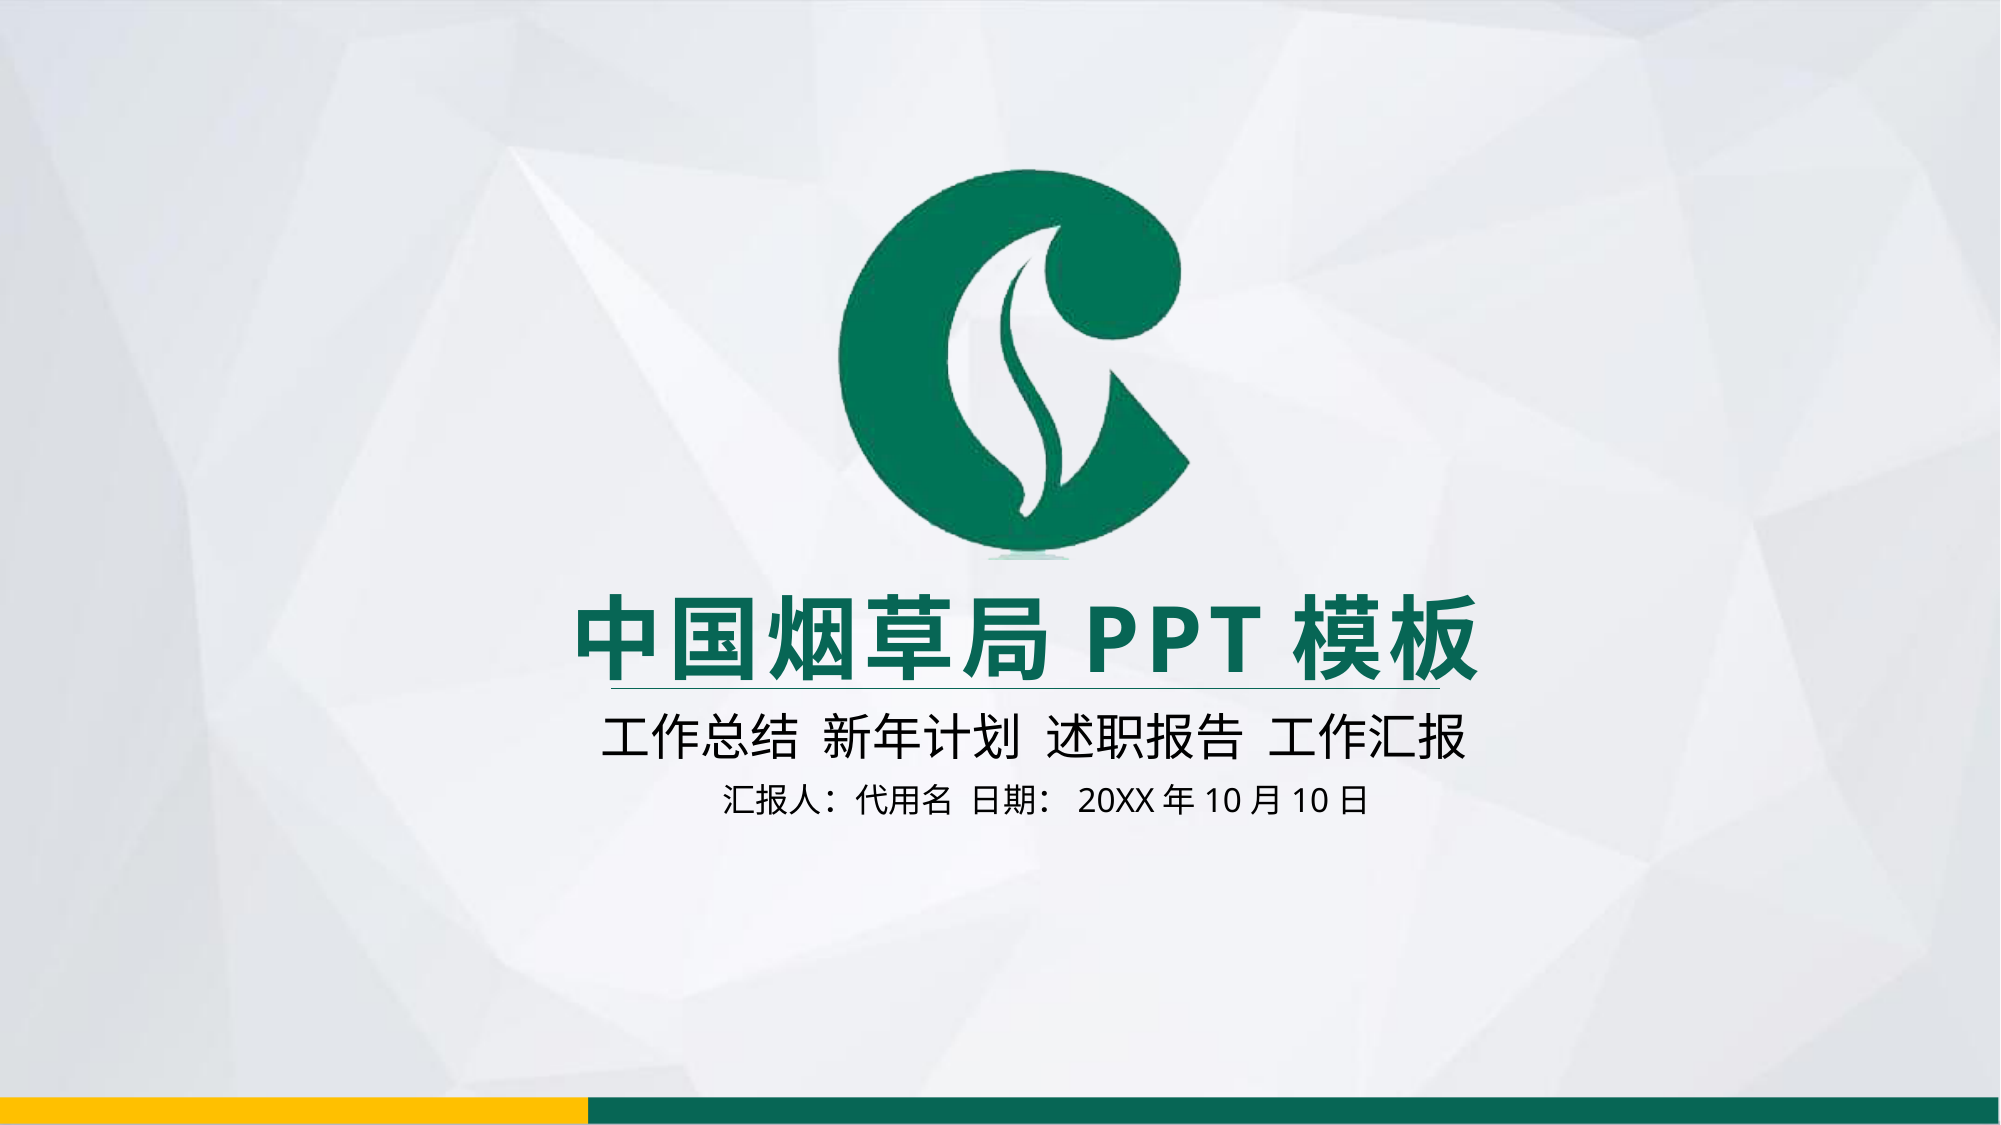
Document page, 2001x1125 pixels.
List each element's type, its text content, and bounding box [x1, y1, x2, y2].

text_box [582, 698, 1509, 828]
text_box [589, 1096, 1999, 1125]
picture [0, 0, 2001, 1125]
text_box 中国烟草局PPT模板 [555, 573, 1496, 699]
text_box [0, 1096, 589, 1125]
